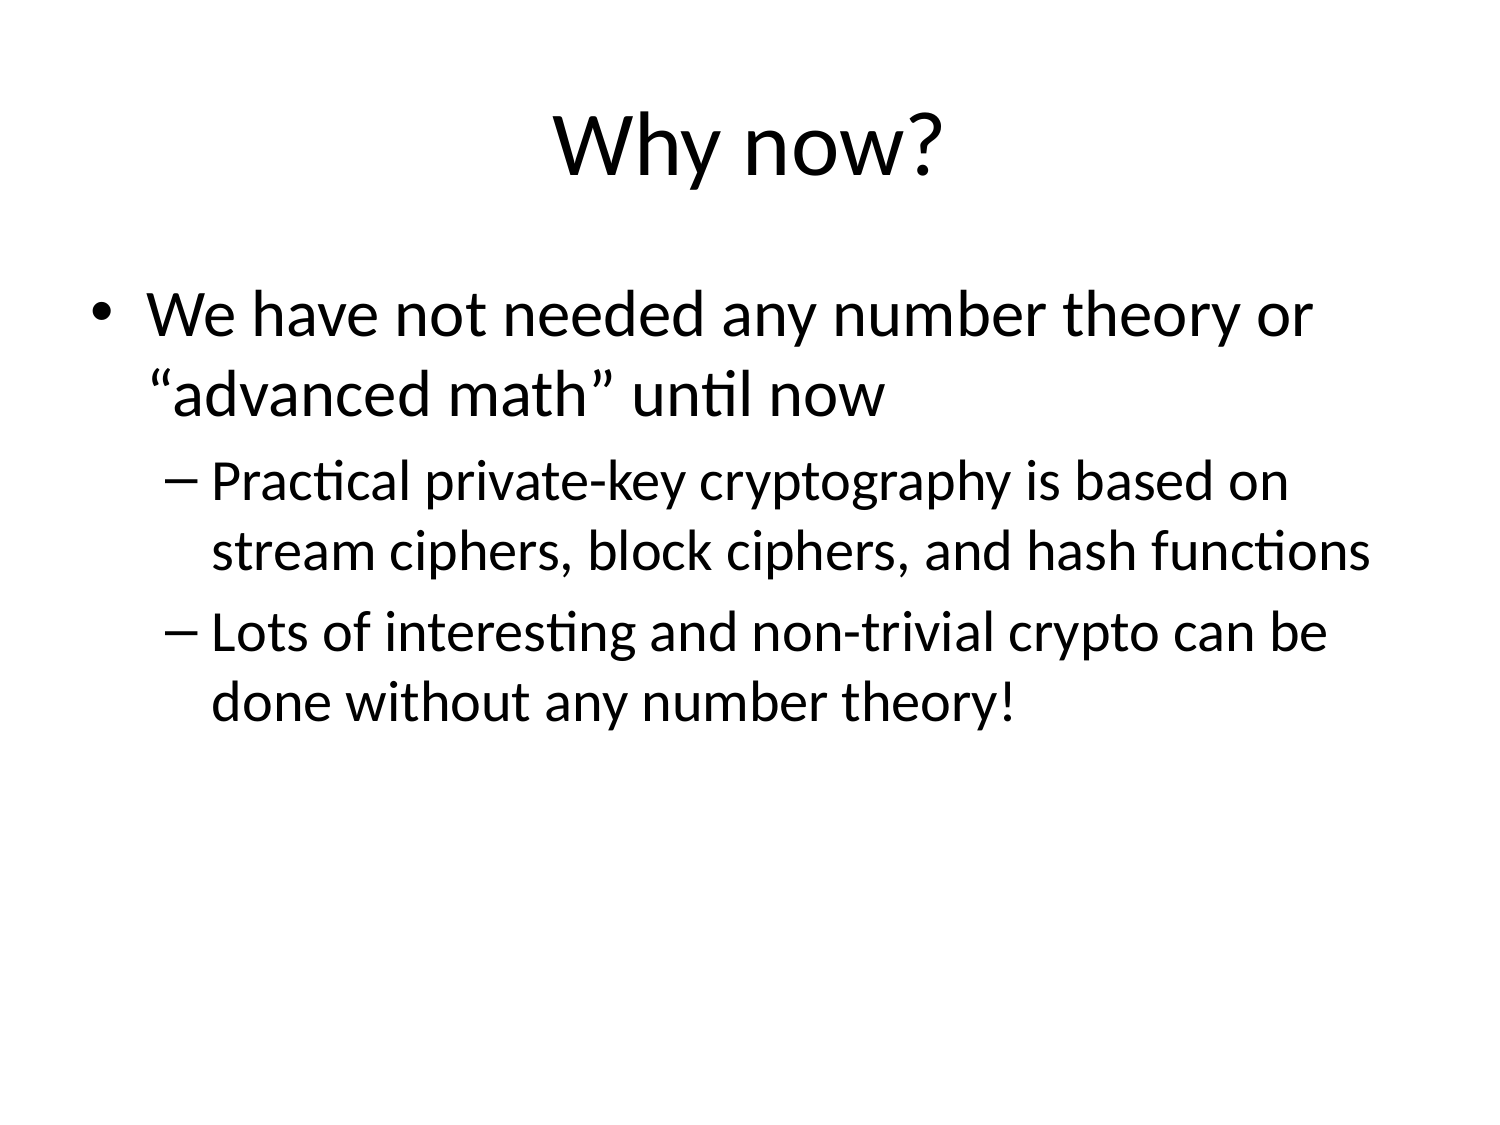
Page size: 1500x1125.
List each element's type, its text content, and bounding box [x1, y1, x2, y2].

title Why now? [75, 45, 1425, 233]
list We have not needed any number theory or “advanced math” until now Practical private-key cryptography is based on stream ciphers, block ciphers, and hash functions Lots of interesting and non-trivial crypto can be done without any number theory! [75, 262, 1425, 1005]
